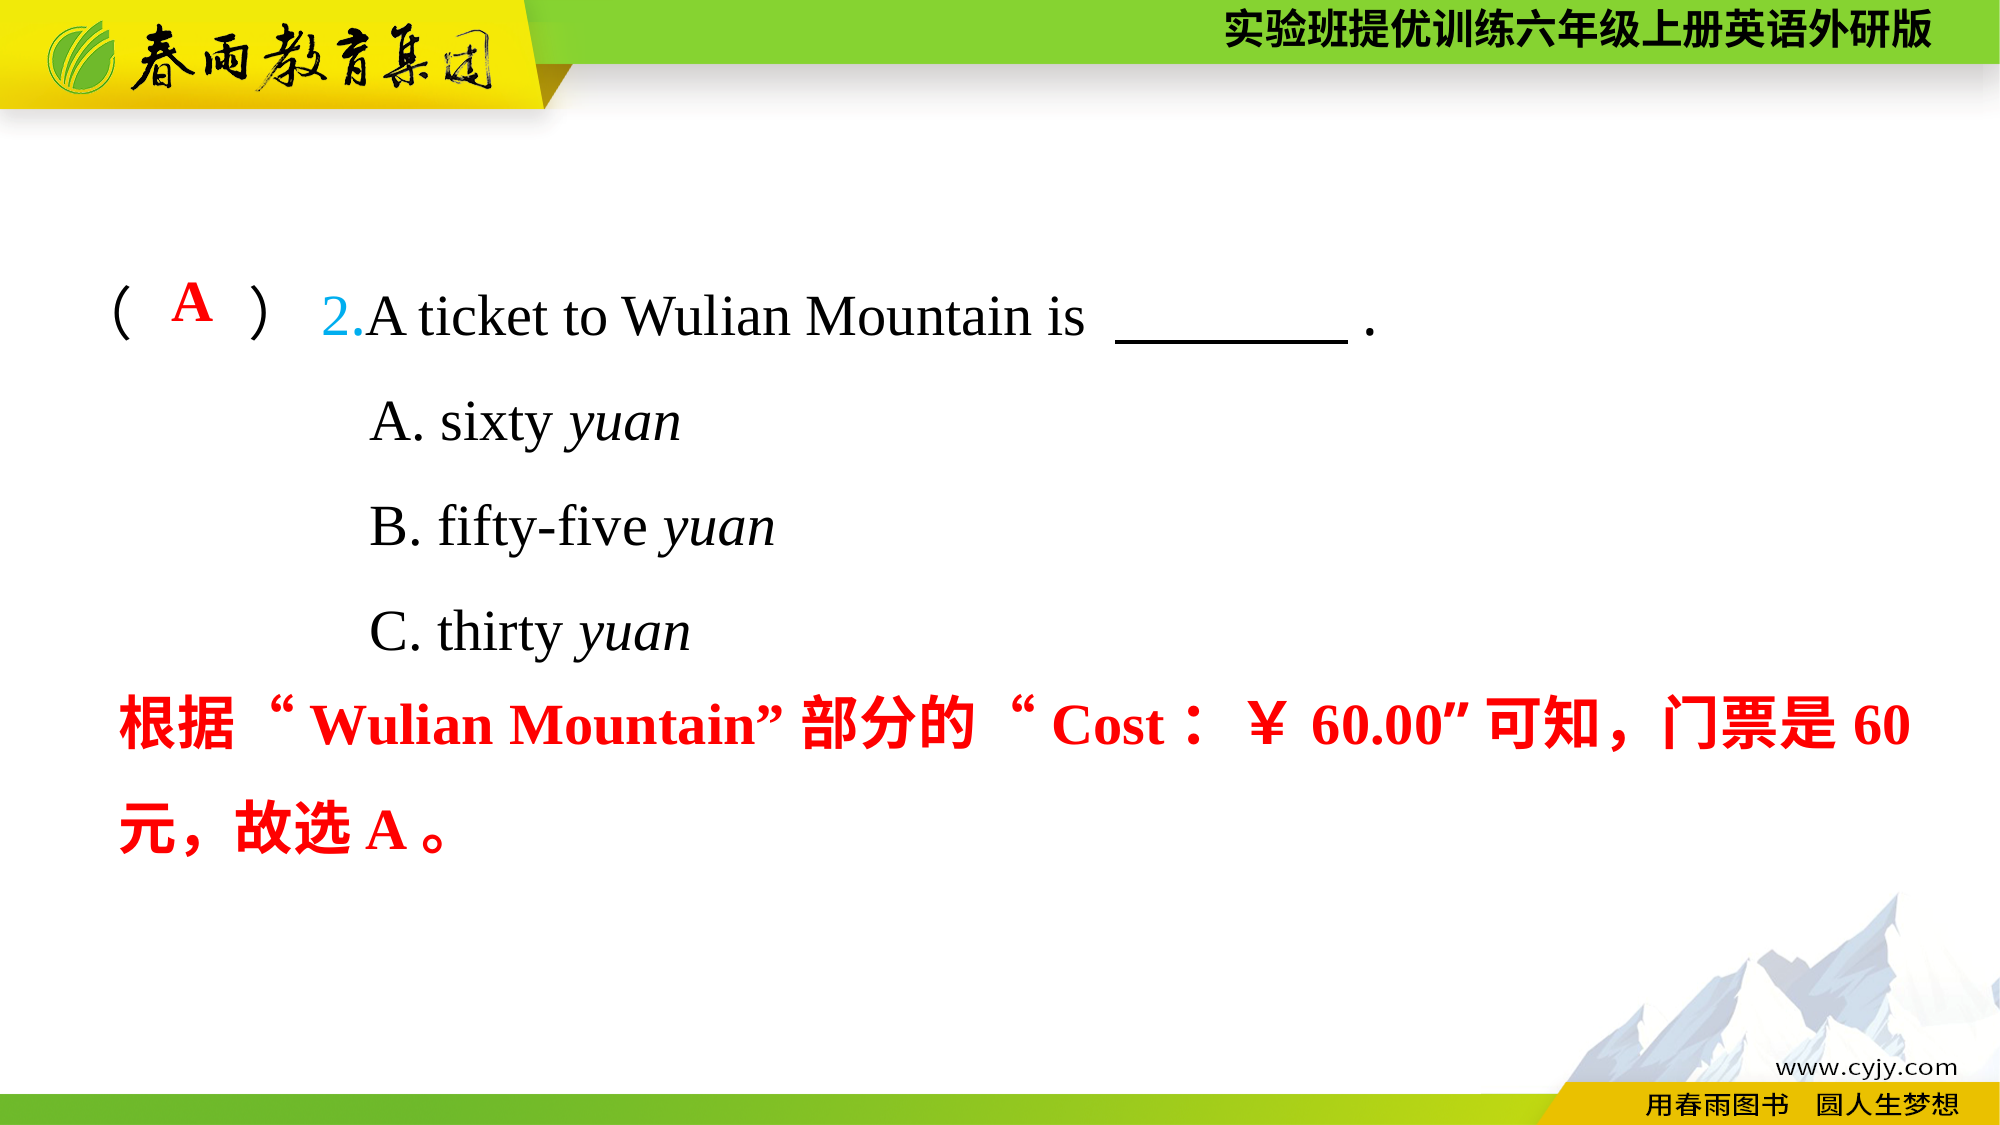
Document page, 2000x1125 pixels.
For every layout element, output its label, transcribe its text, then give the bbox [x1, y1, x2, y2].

text_box 根据“Wulian Mountain”部分的“Cost：￥60.00”可知，门票是60元，故选A。 [103, 643, 1941, 869]
text_box A [156, 255, 244, 341]
picture [0, 0, 2000, 1125]
list （ ）2.A ticket to Wulian Mountain is . A. sixty yuan B. fifty-five yuan C. thirty yuan [59, 234, 1944, 662]
